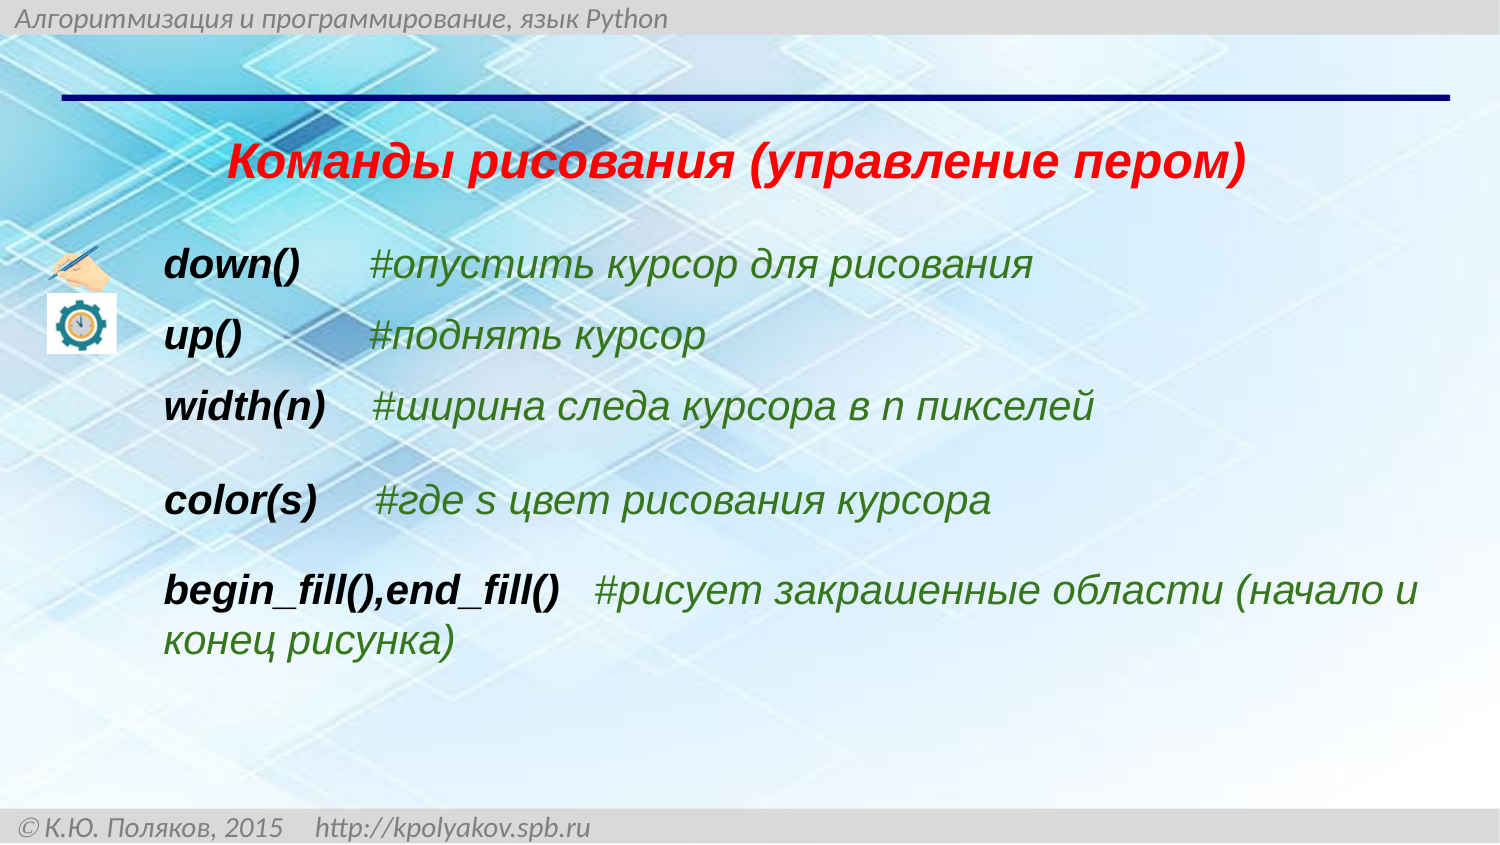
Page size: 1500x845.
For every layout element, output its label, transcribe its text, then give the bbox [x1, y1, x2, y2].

text_box down() #опустить курсор для рисования [148, 229, 1448, 294]
text_box begin_fill(),end_fill() #рисует закрашенные области (начало и конец рисунка) [148, 555, 1448, 670]
text_box Команды рисования (управление пером) [50, 121, 1424, 196]
text_box [501, 11, 1441, 96]
text_box up() #поднять курсор [148, 300, 1114, 365]
picture [0, 35, 1500, 808]
text_box сolor(s) #где s цвет рисования курсора [149, 465, 1378, 530]
text_box width(n) #ширина следа курсора в n пикселей [148, 370, 1425, 436]
